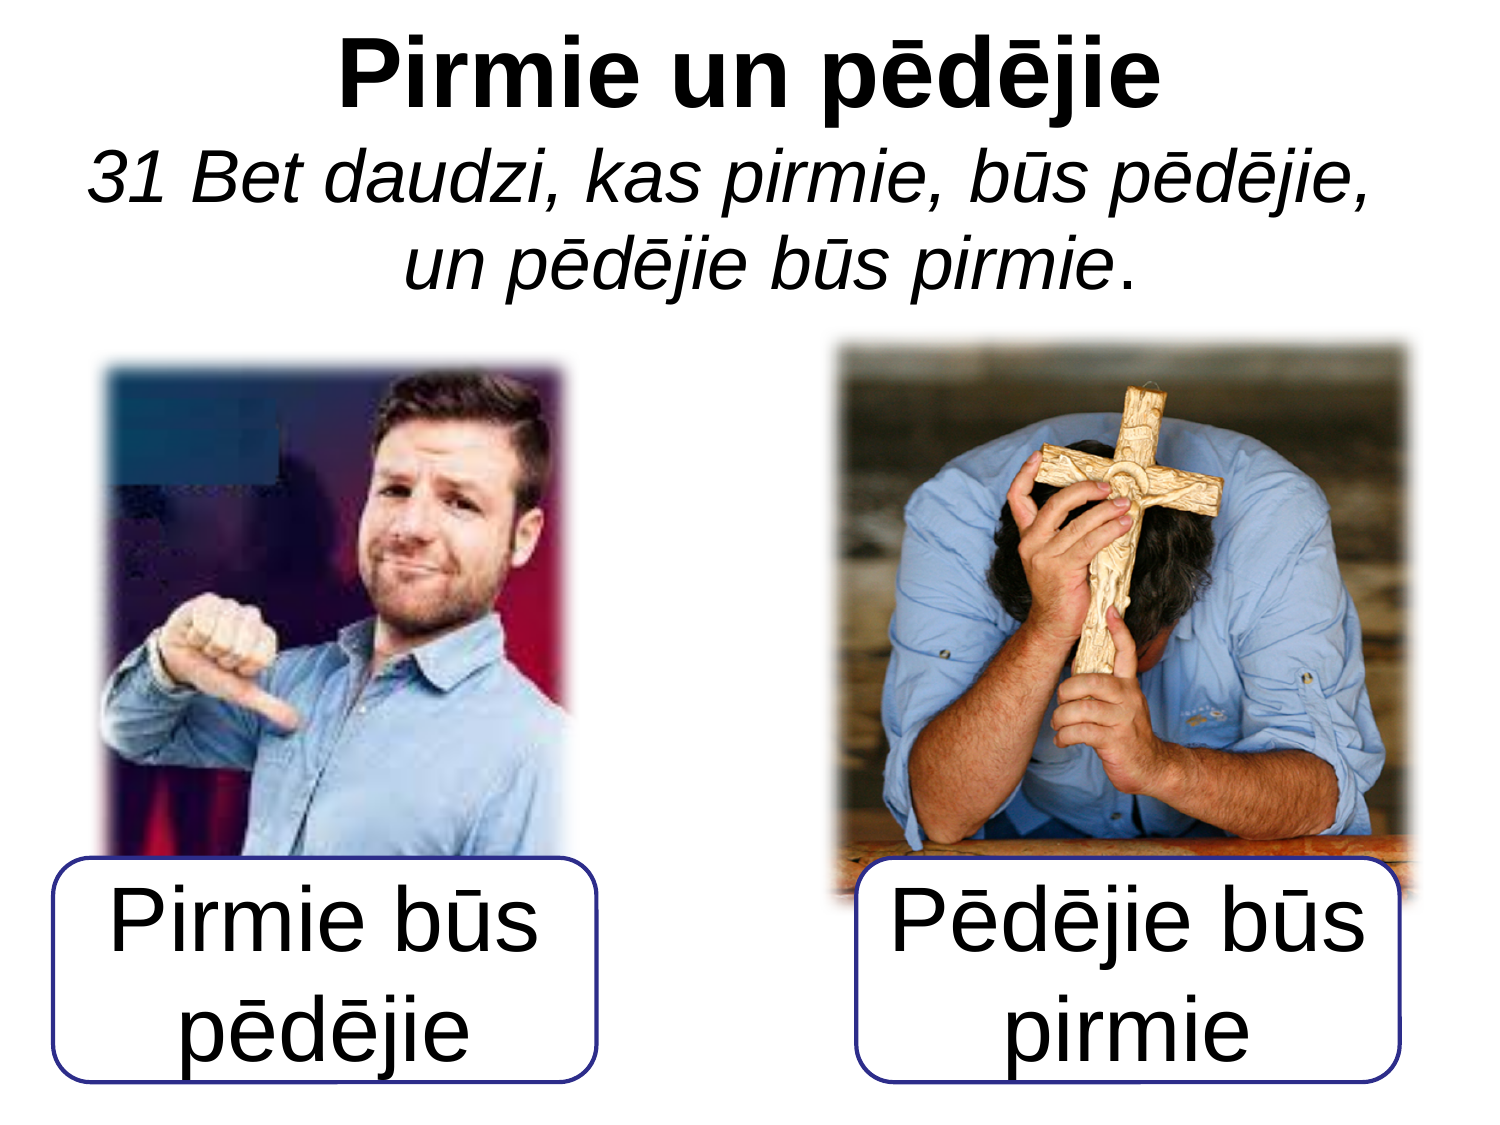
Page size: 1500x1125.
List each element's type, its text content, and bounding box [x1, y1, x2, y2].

text_box Pēdējie būs pirmie [854, 925, 1402, 1085]
list 31 Bet daudzi, kas pirmie, būs pēdējie, un pēdējie būs pirmie. [0, 136, 1500, 336]
text_box Pirmie būs pēdējie [50, 856, 599, 1085]
text_box Pirmie un pēdējie [0, 0, 1500, 102]
picture [820, 325, 1424, 916]
picture [88, 349, 580, 906]
